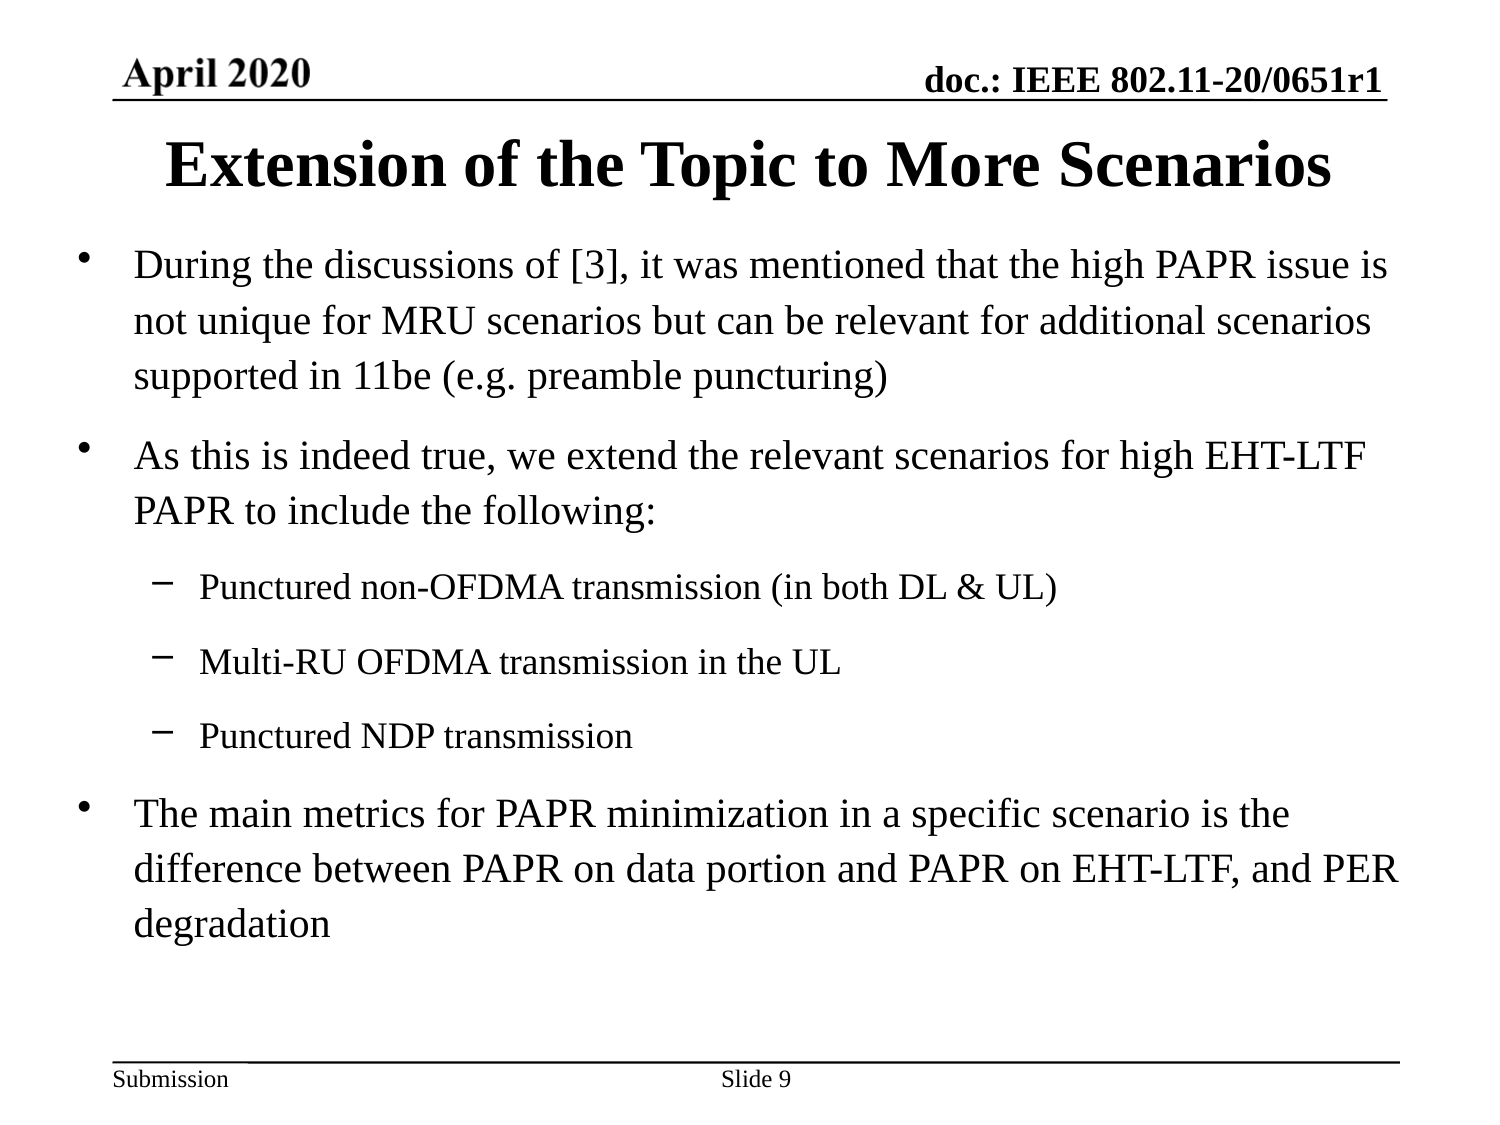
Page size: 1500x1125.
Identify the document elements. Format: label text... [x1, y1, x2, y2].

text_box During the discussions of [3], it was mentioned that the high PAPR issue is not unique for MRU scenarios but can be relevant for additional scenarios supported in 11be (e.g. preamble puncturing) As this is indeed true, we extend the relevant scenarios for high EHT-LTF PAPR to include the following: Punctured non-OFDMA transmission (in both DL & UL) Multi-RU OFDMA transmission in the UL Punctured NDP transmission The main metrics for PAPR minimization in a specific scenario is the difference between PAPR on data portion and PAPR on EHT-LTF, and PER degradation [62, 224, 1450, 1050]
title Extension of the Topic to More Scenarios [112, 112, 1388, 224]
slide_number Slide 9 [712, 1061, 800, 1093]
picture [96, 33, 363, 122]
